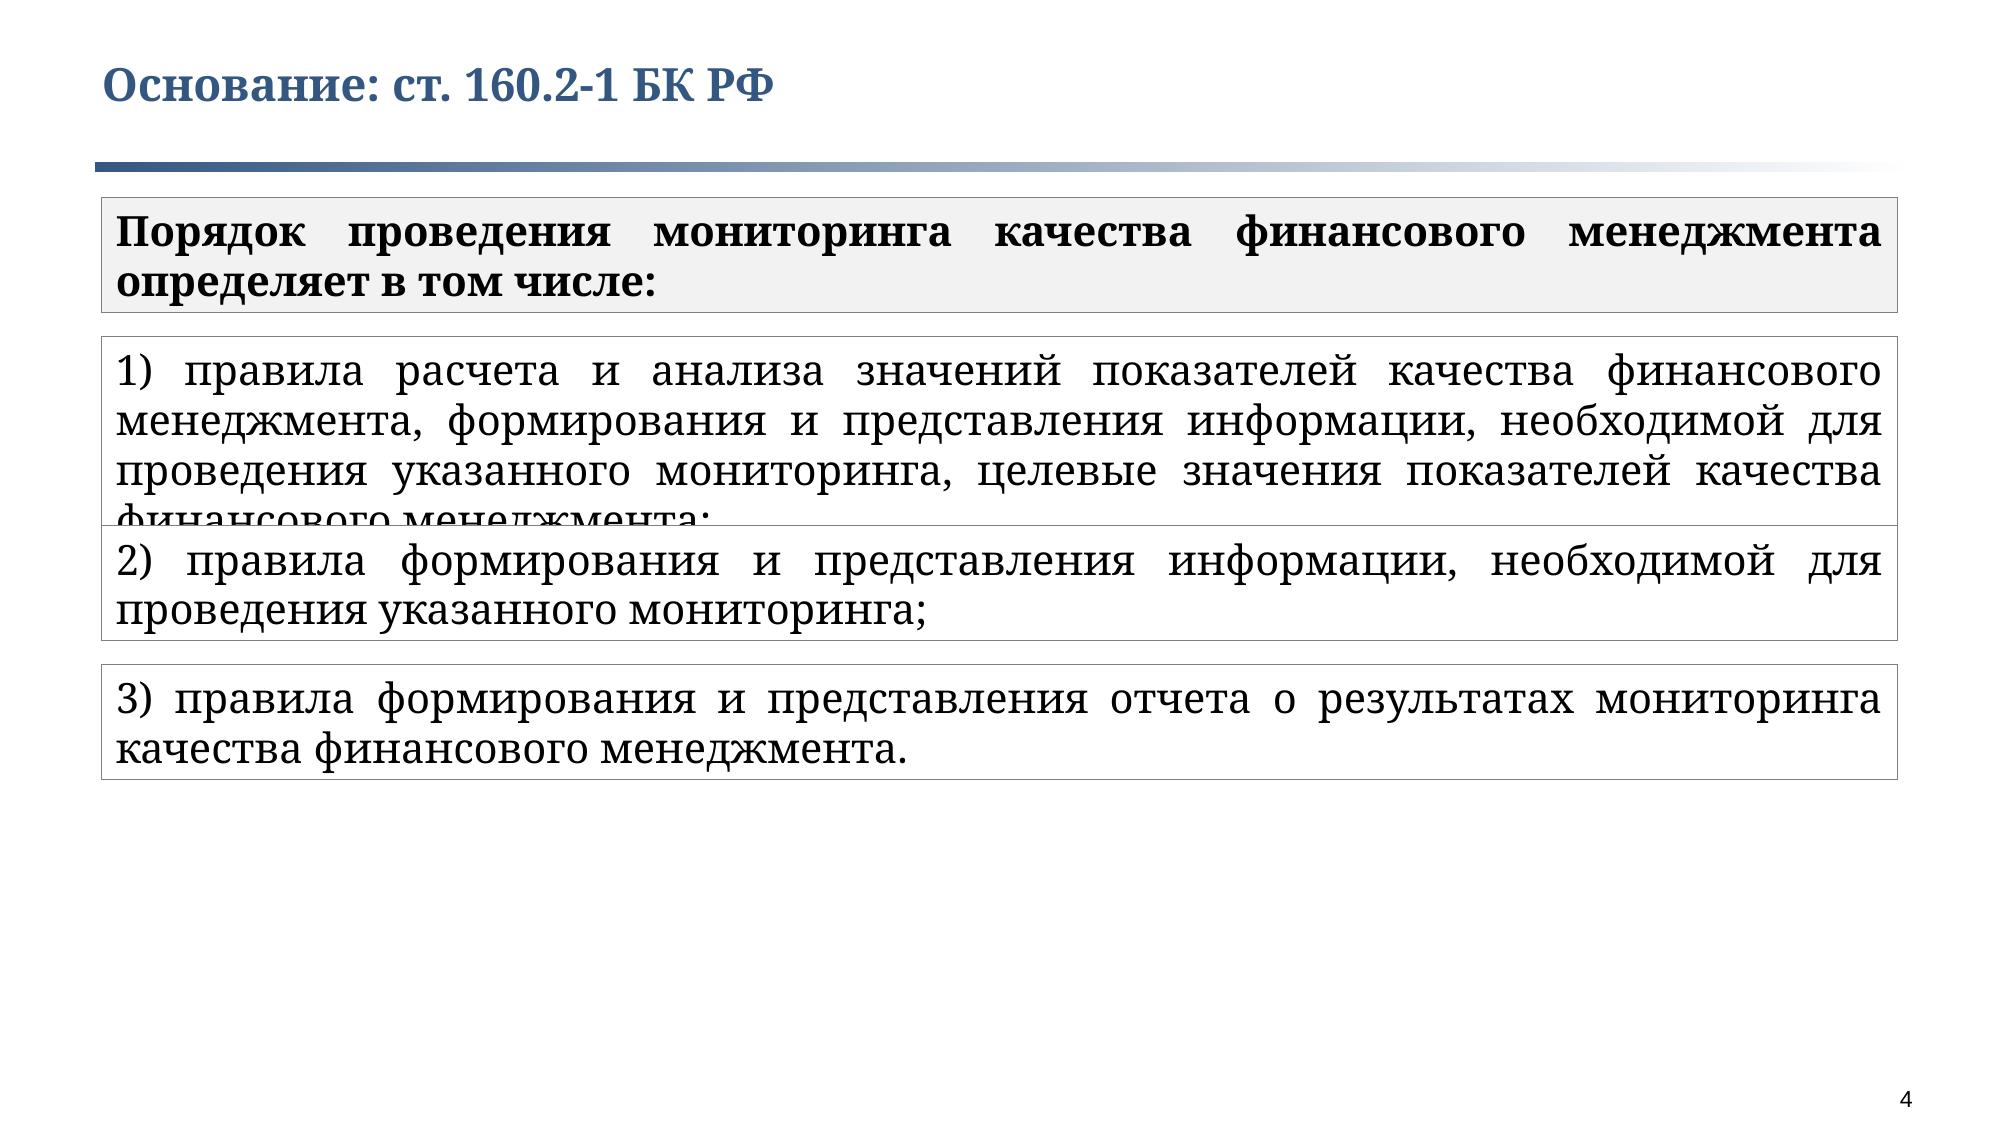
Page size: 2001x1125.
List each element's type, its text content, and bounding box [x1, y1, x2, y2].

text_box 3) правила формирования и представления отчета о результатах мониторинга качества финансового менеджмента. [101, 664, 1898, 780]
text_box 1) правила расчета и анализа значений показателей качества финансового менеджмента, формирования и представления информации, необходимой для проведения указанного мониторинга, целевые значения показателей качества финансового менеджмента; [101, 336, 1898, 525]
text_box Основание: ст. 160.2-1 БК РФ [87, 47, 1748, 139]
text_box Порядок проведения мониторинга качества финансового менеджмента определяет в том числе: [101, 197, 1898, 313]
text_box 2) правила формирования и представления информации, необходимой для проведения указанного мониторинга; [101, 525, 1898, 641]
